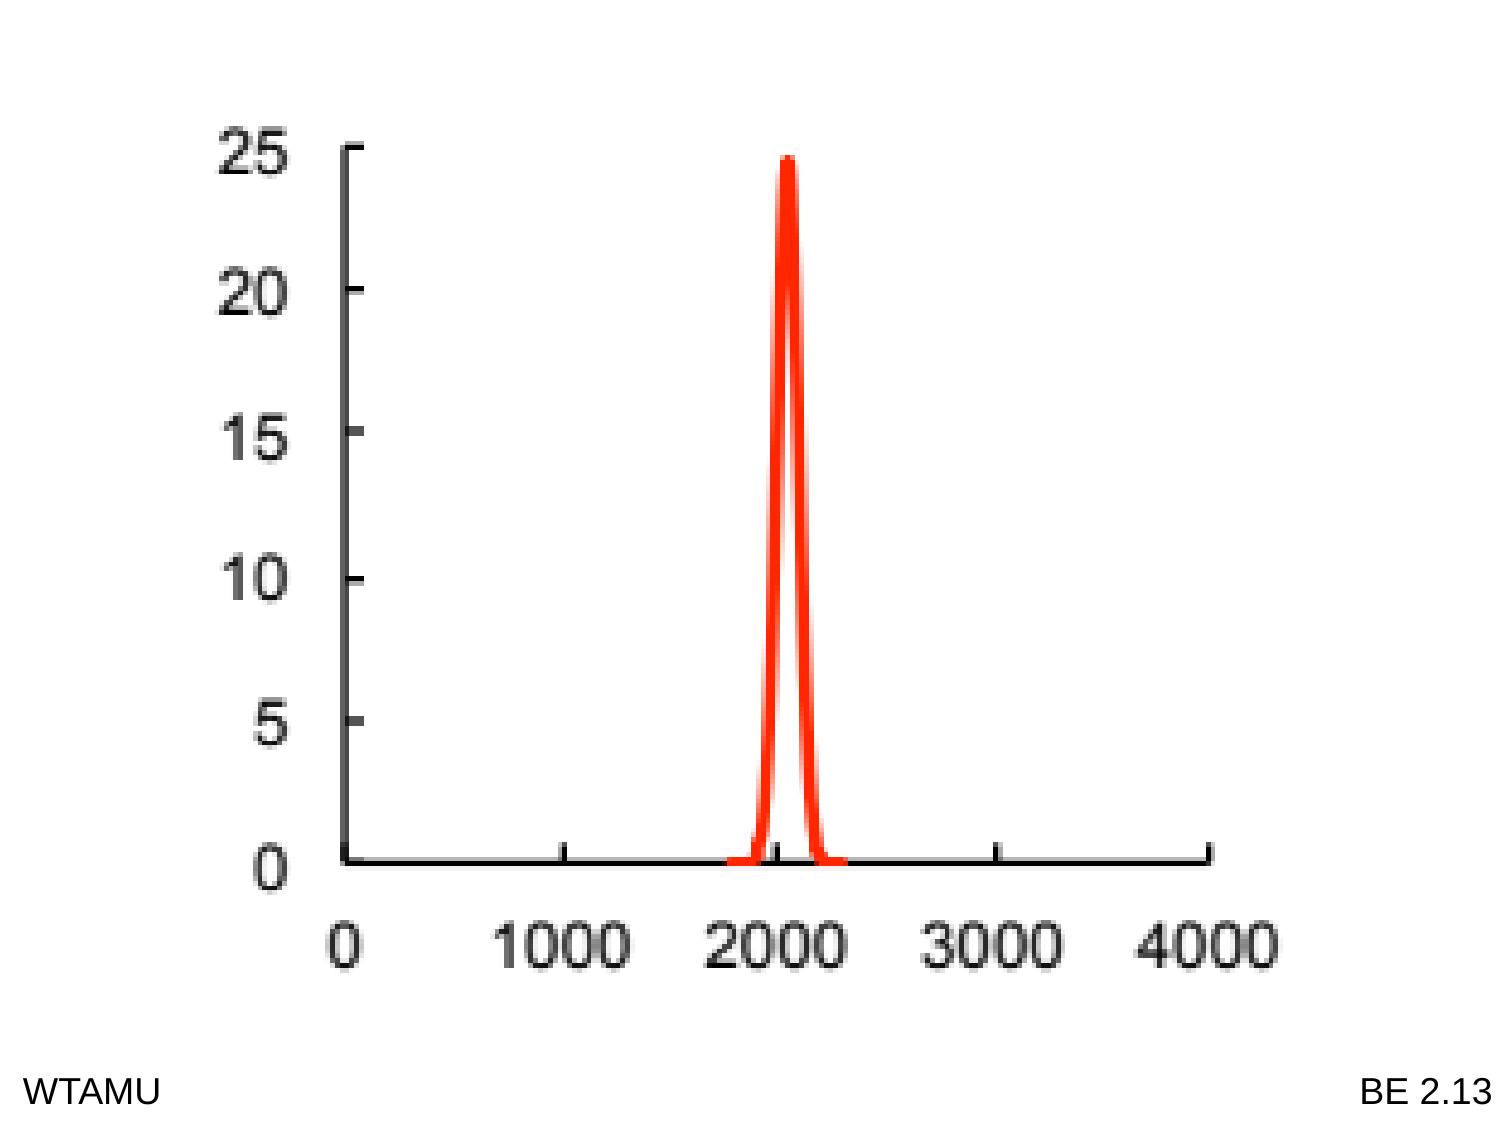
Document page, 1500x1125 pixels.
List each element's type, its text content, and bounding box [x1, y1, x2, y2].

text_box WTAMU [15, 1060, 170, 1120]
picture [171, 24, 1322, 1061]
text_box BE 2.13 [1321, 1060, 1500, 1120]
